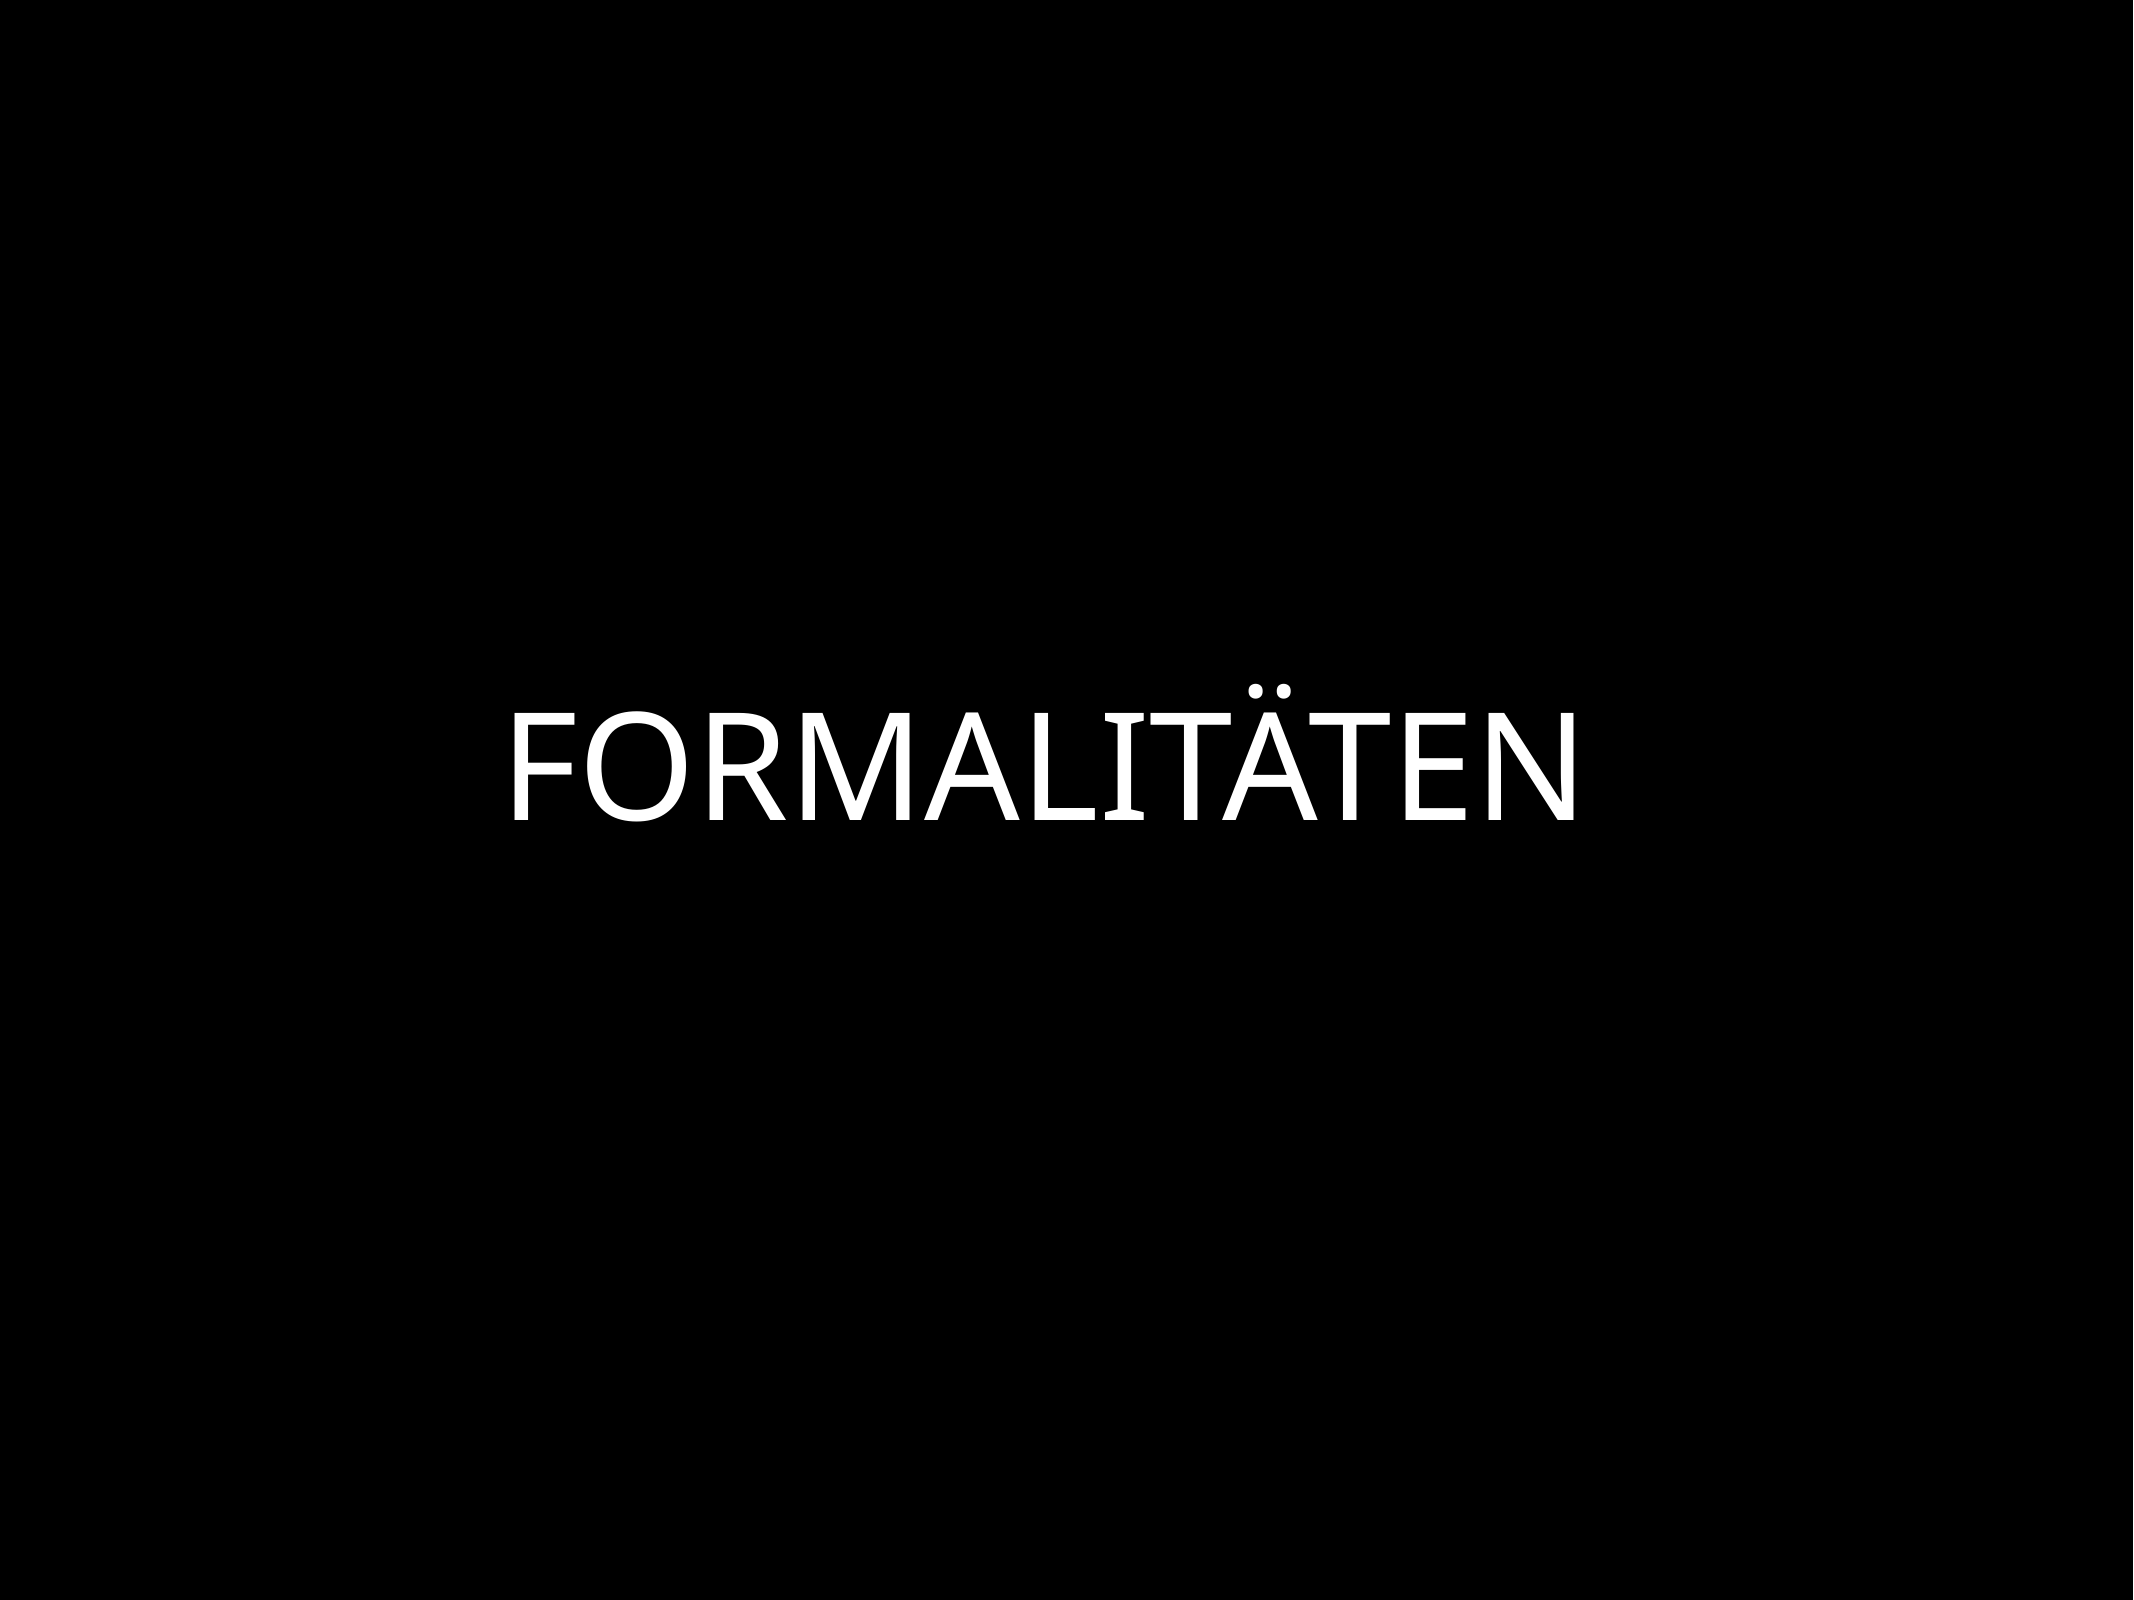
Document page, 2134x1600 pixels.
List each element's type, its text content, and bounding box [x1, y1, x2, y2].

text_box FORMALITÄTEN [500, 670, 1590, 851]
